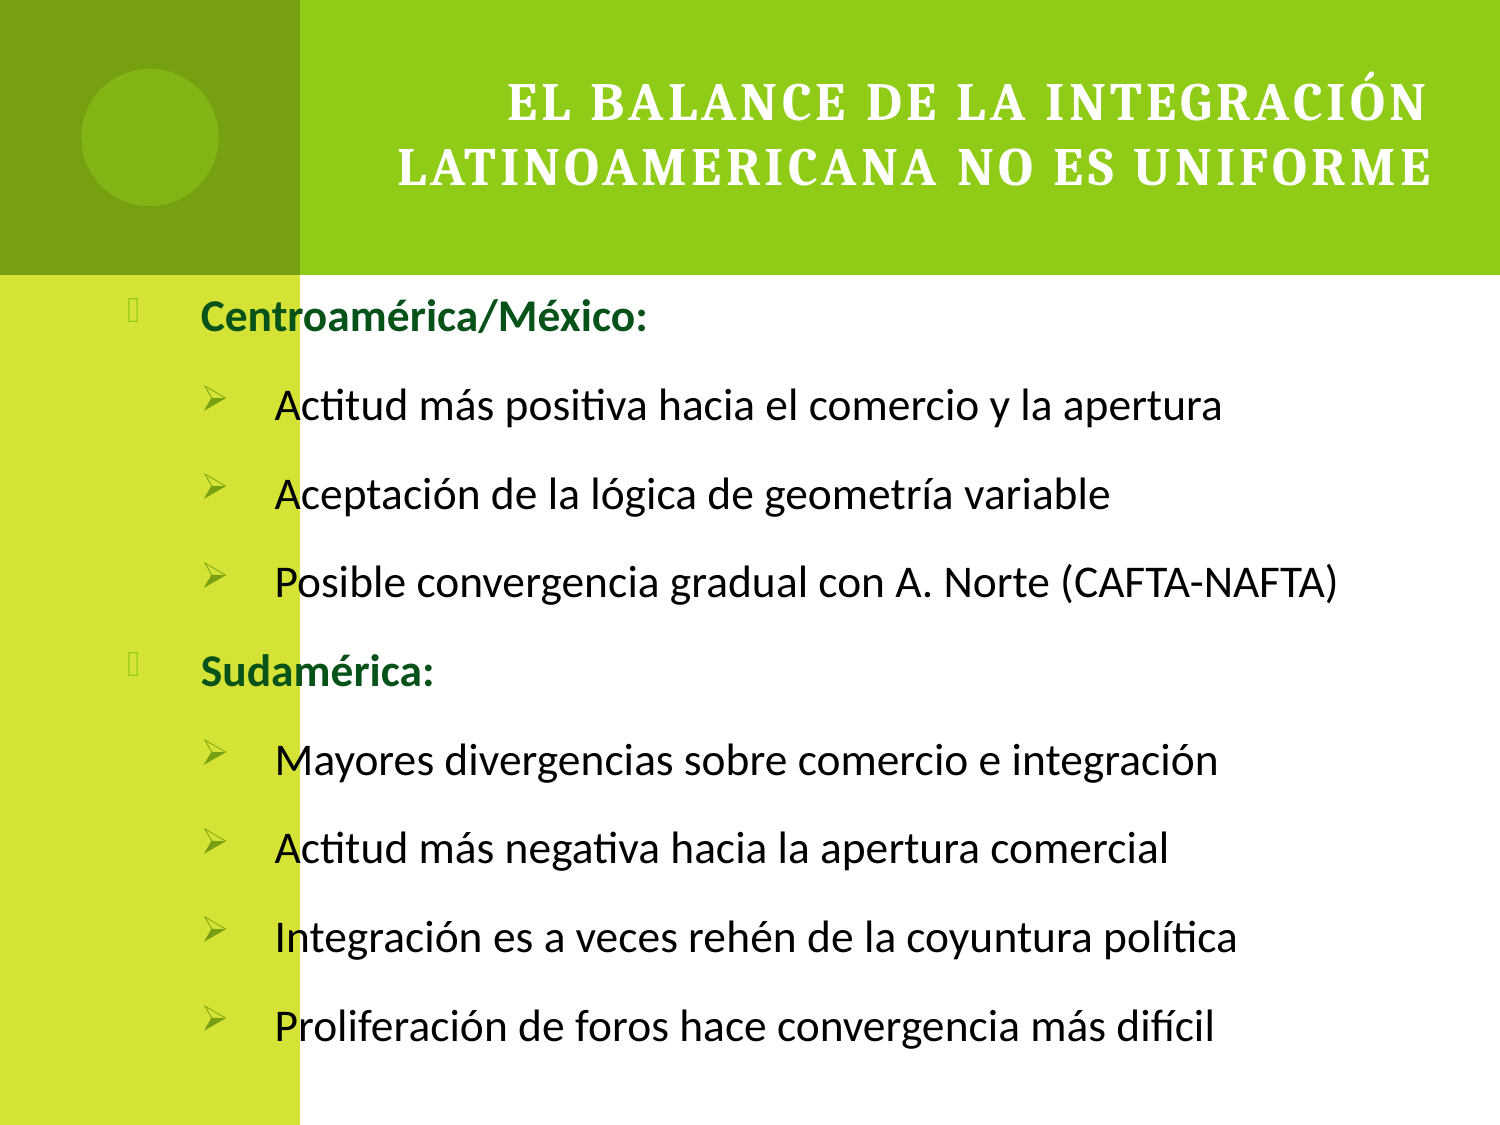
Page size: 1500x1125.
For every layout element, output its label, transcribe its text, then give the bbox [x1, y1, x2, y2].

title El balance de la integración latinoamericana no es uniforme [312, 37, 1447, 225]
list Centroamérica/México: Actitud más positiva hacia el comercio y la apertura Aceptación de la lógica de geometría variable Posible convergencia gradual con A. Norte (CAFTA-NAFTA) Sudamérica: Mayores divergencias sobre comercio e integración Actitud más negativa hacia la apertura comercial Integración es a veces rehén de la coyuntura política Proliferación de foros hace convergencia más difícil [112, 278, 1459, 1059]
